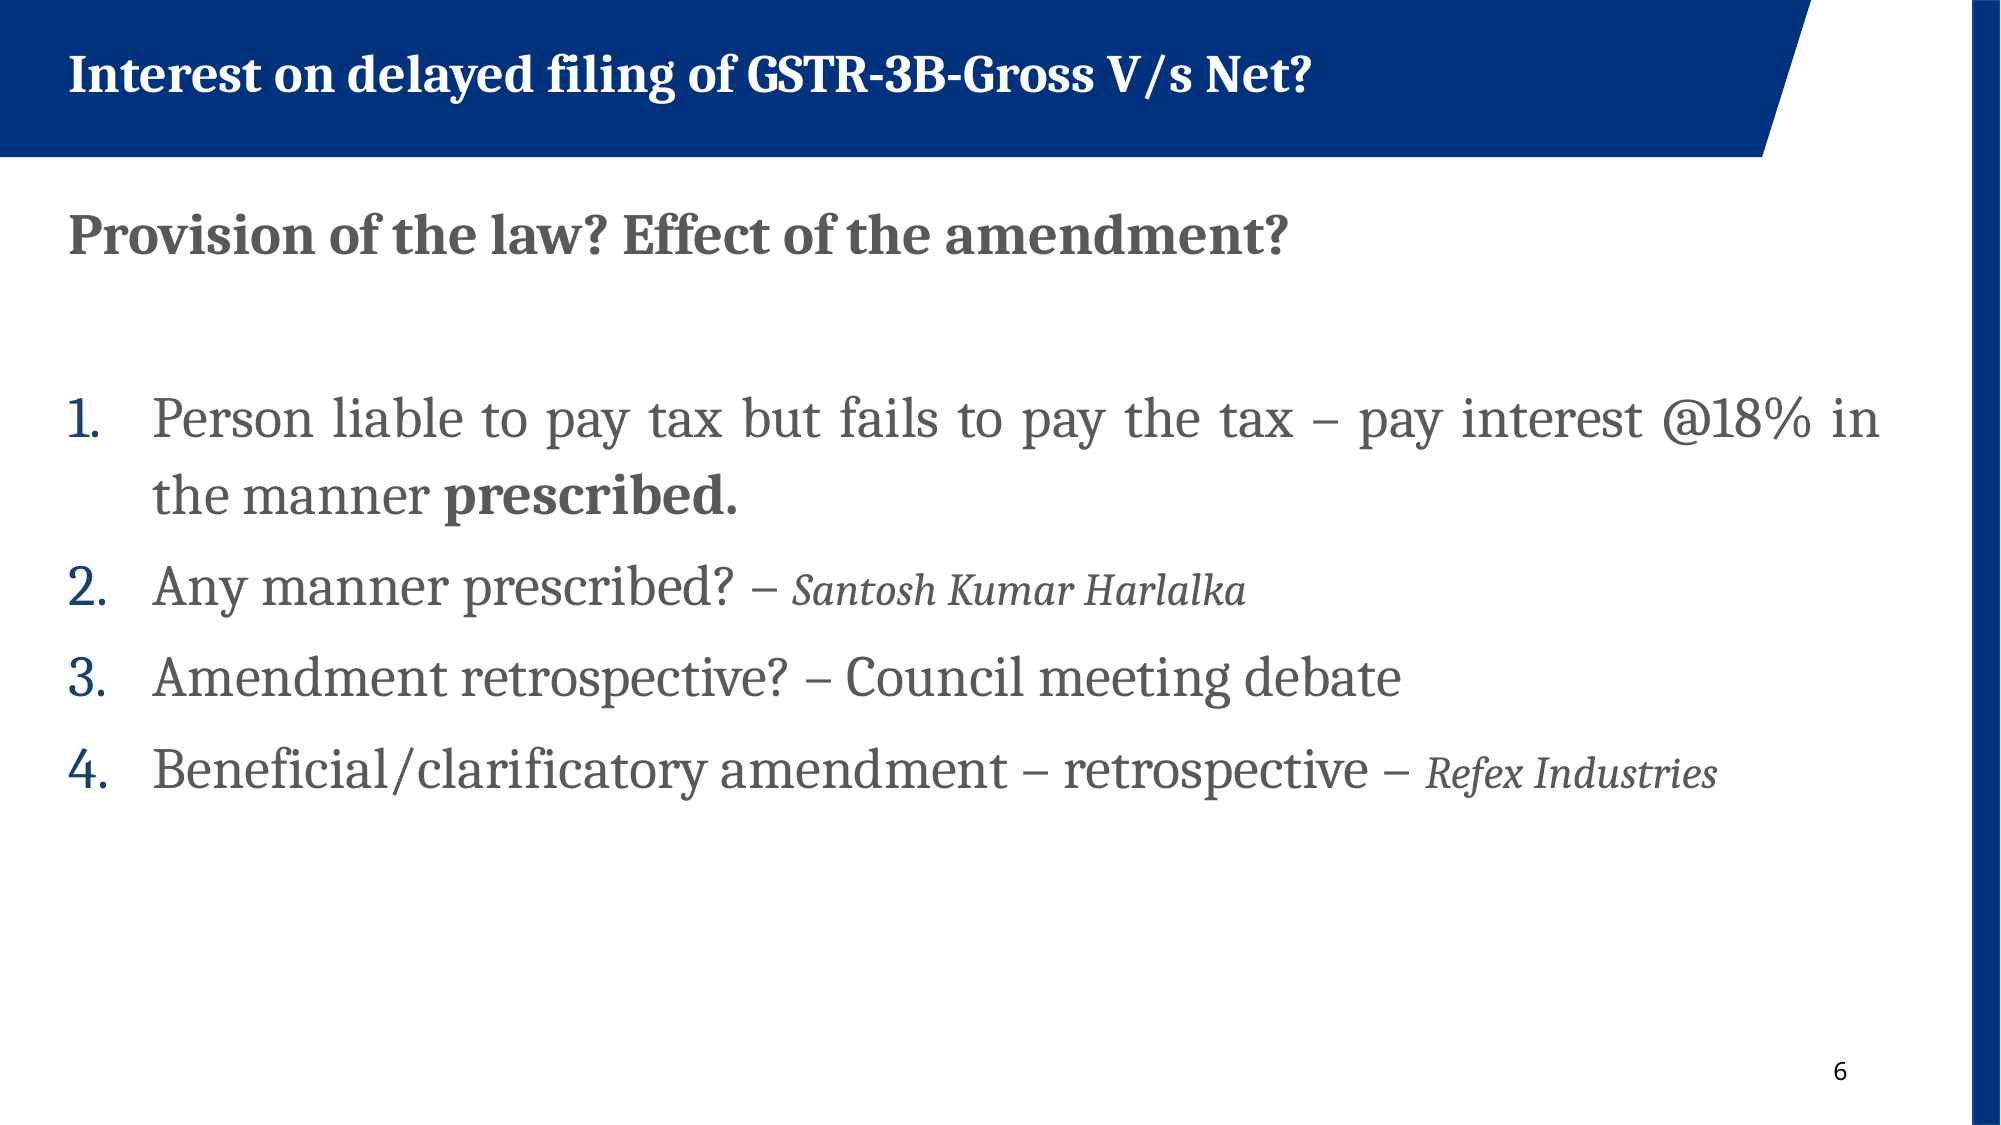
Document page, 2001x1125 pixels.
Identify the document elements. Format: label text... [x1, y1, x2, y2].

slide_number 6 [1412, 1042, 1863, 1103]
list Interest on delayed filing of GSTR-3B-Gross V/s Net? [53, 24, 1433, 121]
list Provision of the law? Effect of the amendment? Person liable to pay tax but fails to pay the tax – pay interest @18% in the manner prescribed. Any manner prescribed? – Santosh Kumar Harlalka Amendment retrospective? – Council meeting debate Beneficial/clarificatory amendment – retrospective – Refex Industries [53, 181, 1898, 1043]
